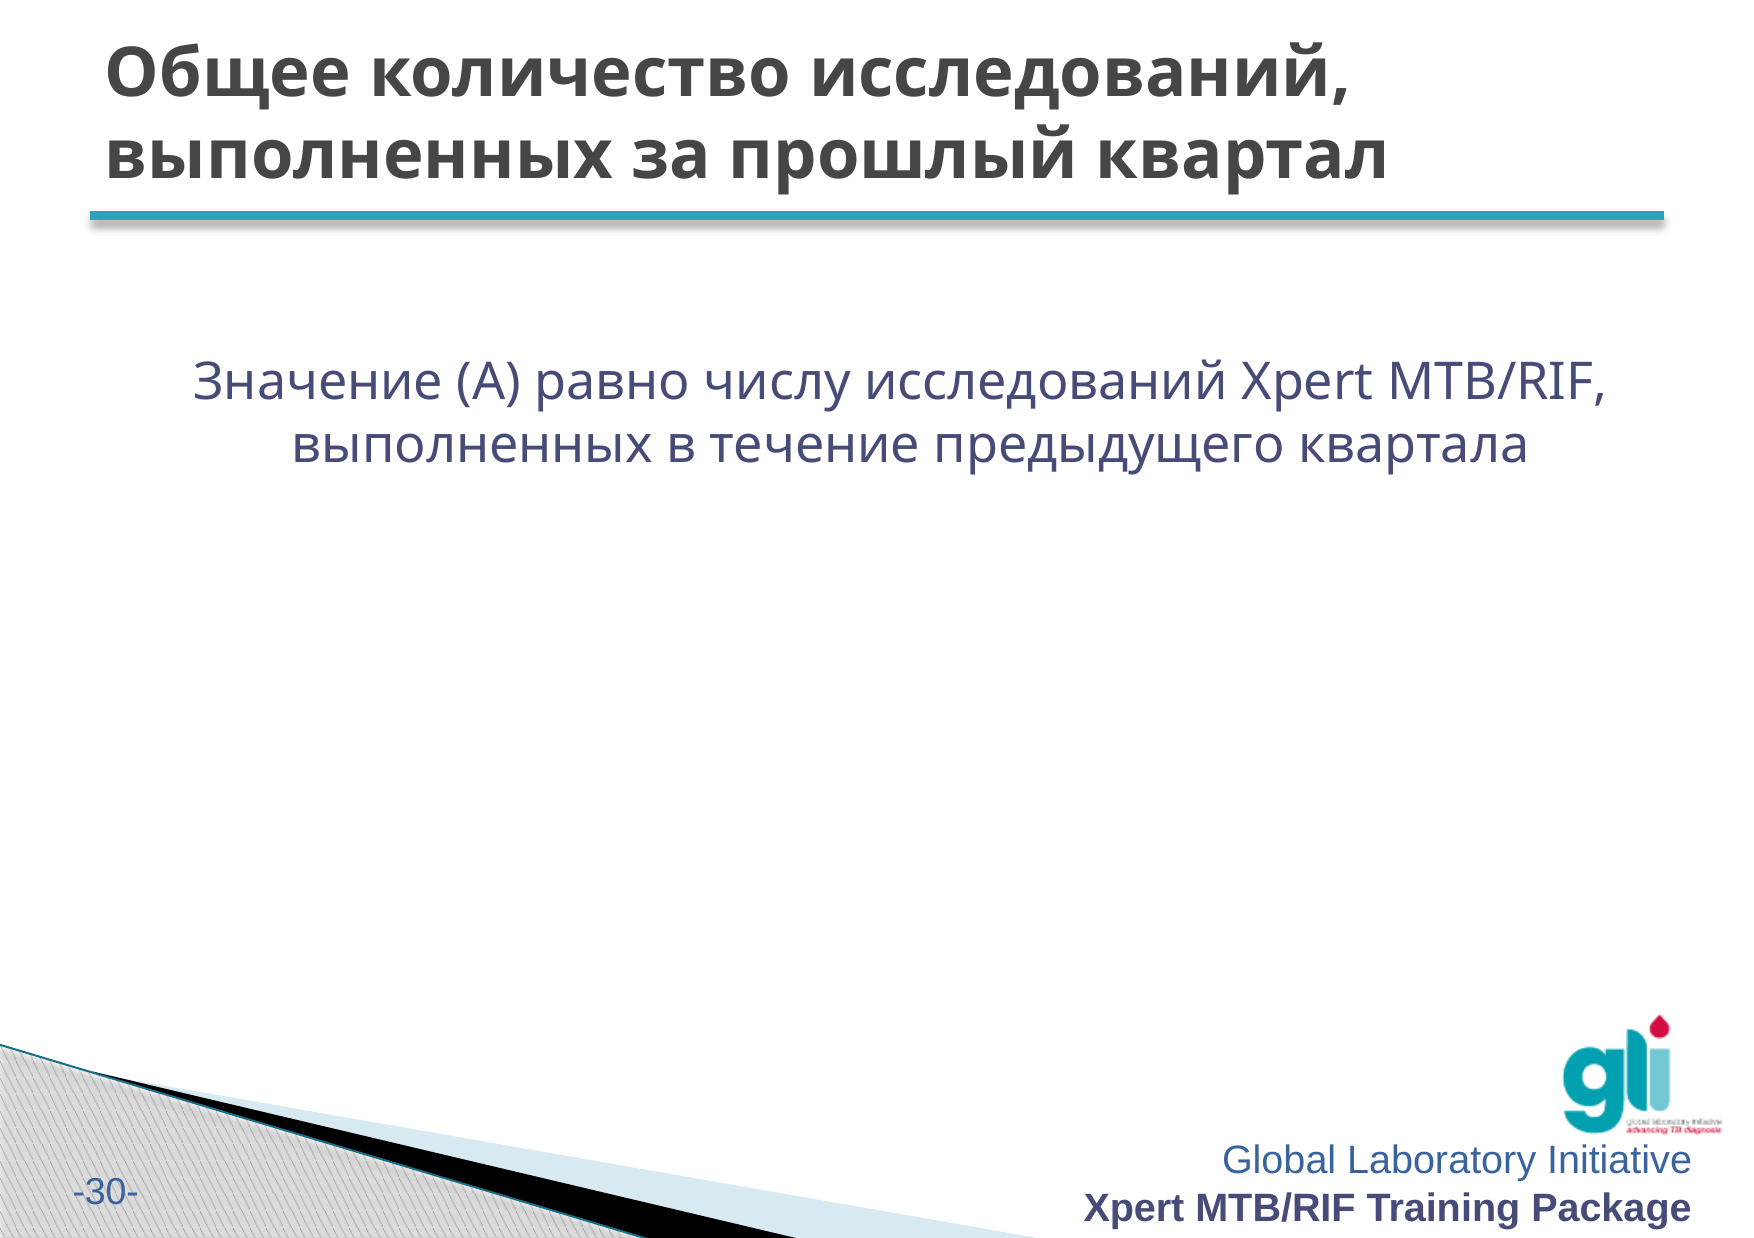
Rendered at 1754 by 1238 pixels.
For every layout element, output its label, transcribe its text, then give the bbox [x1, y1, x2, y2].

picture [1553, 1011, 1727, 1139]
title Общее количество исследований, выполненных за прошлый квартал [87, 27, 1666, 194]
list Значение (A) равно числу исследований Xpert MTB/RIF, выполненных в течение предыдущего квартала [87, 267, 1666, 996]
